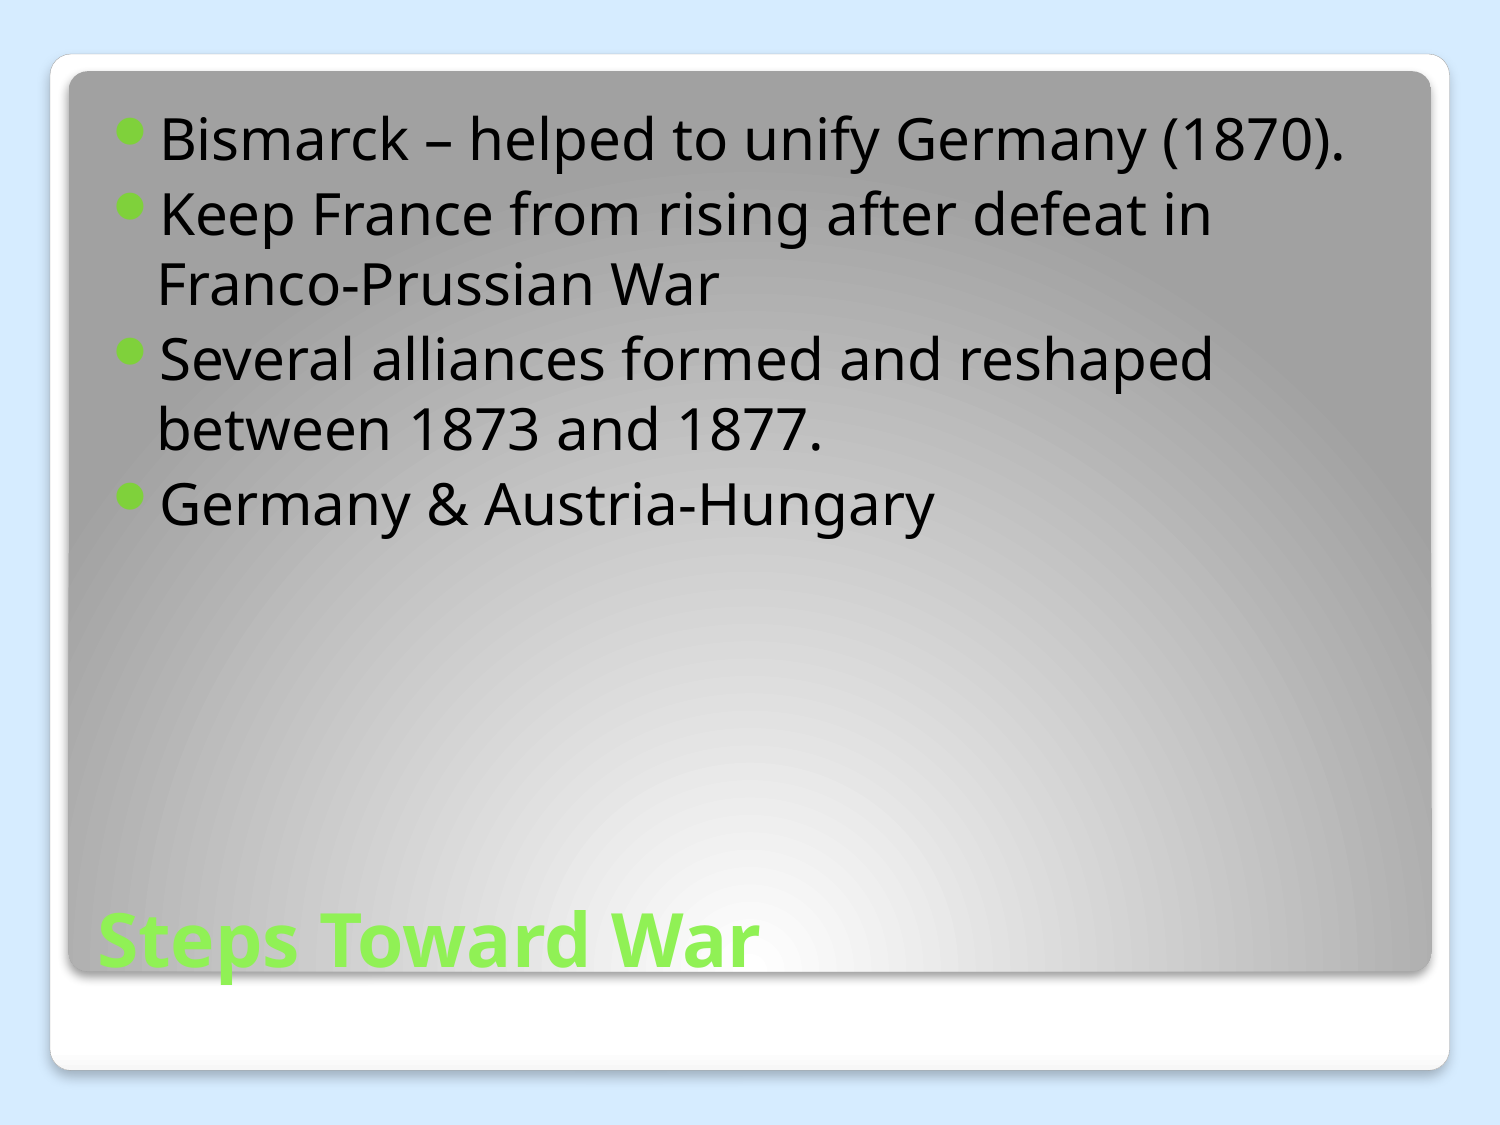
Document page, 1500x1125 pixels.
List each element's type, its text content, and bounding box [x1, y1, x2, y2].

list Bismarck – helped to unify Germany (1870). Keep France from rising after defeat in Franco-Prussian War Several alliances formed and reshaped between 1873 and 1877. Germany & Austria-Hungary [82, 86, 1425, 774]
title Steps Toward War [82, 817, 1425, 990]
